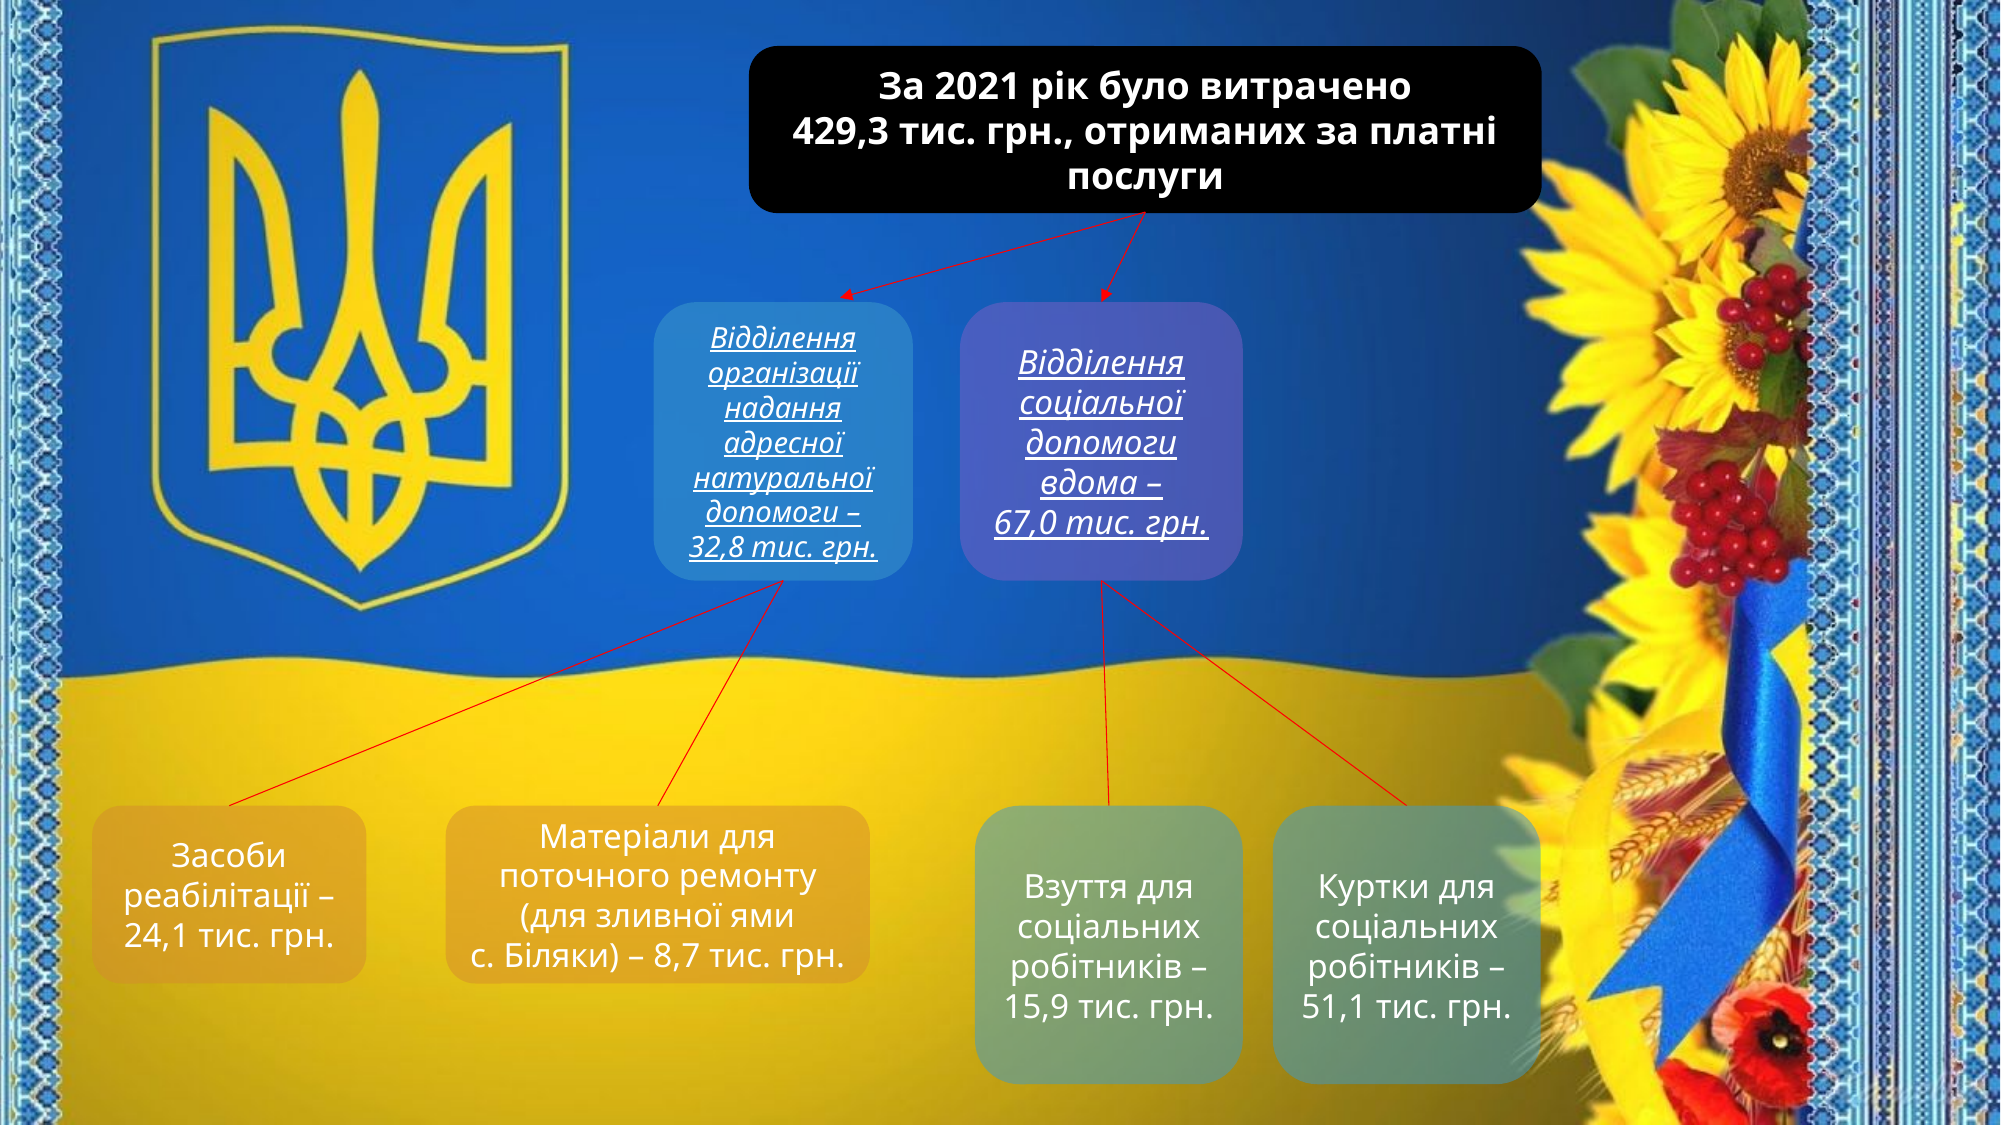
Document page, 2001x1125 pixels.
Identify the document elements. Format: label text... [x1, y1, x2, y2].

text_box Відділення організації надання адресної натуральної допомоги – 32,8 тис. грн. [653, 302, 913, 581]
text_box Матеріали для поточного ремонту (для зливної ями с. Біляки) – 8,7 тис. грн. [445, 805, 871, 984]
picture [0, 0, 2001, 1125]
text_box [229, 580, 657, 806]
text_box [1101, 580, 1407, 806]
text_box Куртки для соціальних робітників – 51,1 тис. грн. [1272, 805, 1541, 1085]
text_box Засоби реабілітації – 24,1 тис. грн. [92, 805, 367, 984]
text_box Взуття для соціальних робітників – 15,9 тис. грн. [974, 805, 1243, 1085]
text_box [1101, 212, 1146, 303]
text_box За 2021 рік було витрачено 429,3 тис. грн., отриманих за платні послуги [748, 45, 1542, 214]
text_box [657, 580, 784, 806]
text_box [839, 212, 1101, 298]
text_box Відділення соціальної допомоги вдома – 67,0 тис. грн. [959, 302, 1243, 581]
